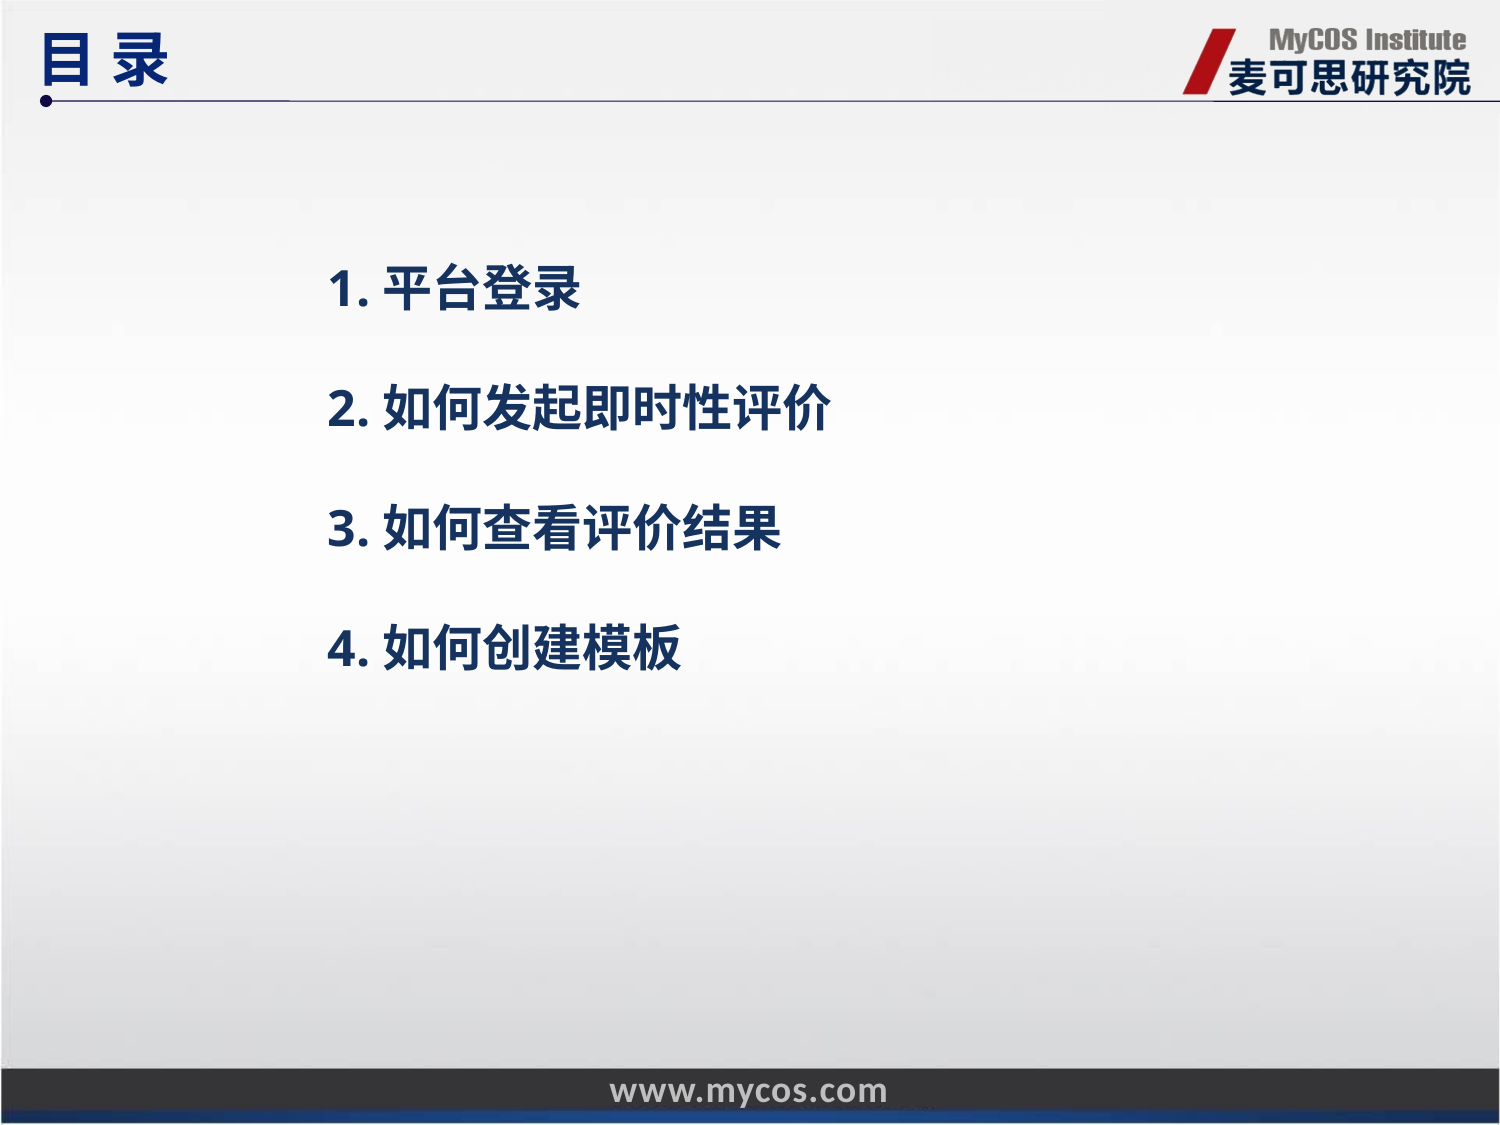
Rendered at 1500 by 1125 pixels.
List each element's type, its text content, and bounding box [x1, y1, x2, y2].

picture [0, 0, 1500, 1125]
text_box 目 录 [36, 20, 1046, 94]
text_box 1.平台登录 2.如何发起即时性评价 3.如何查看评价结果 4.如何创建模板 [312, 248, 1294, 909]
text_box [39, 94, 1500, 108]
